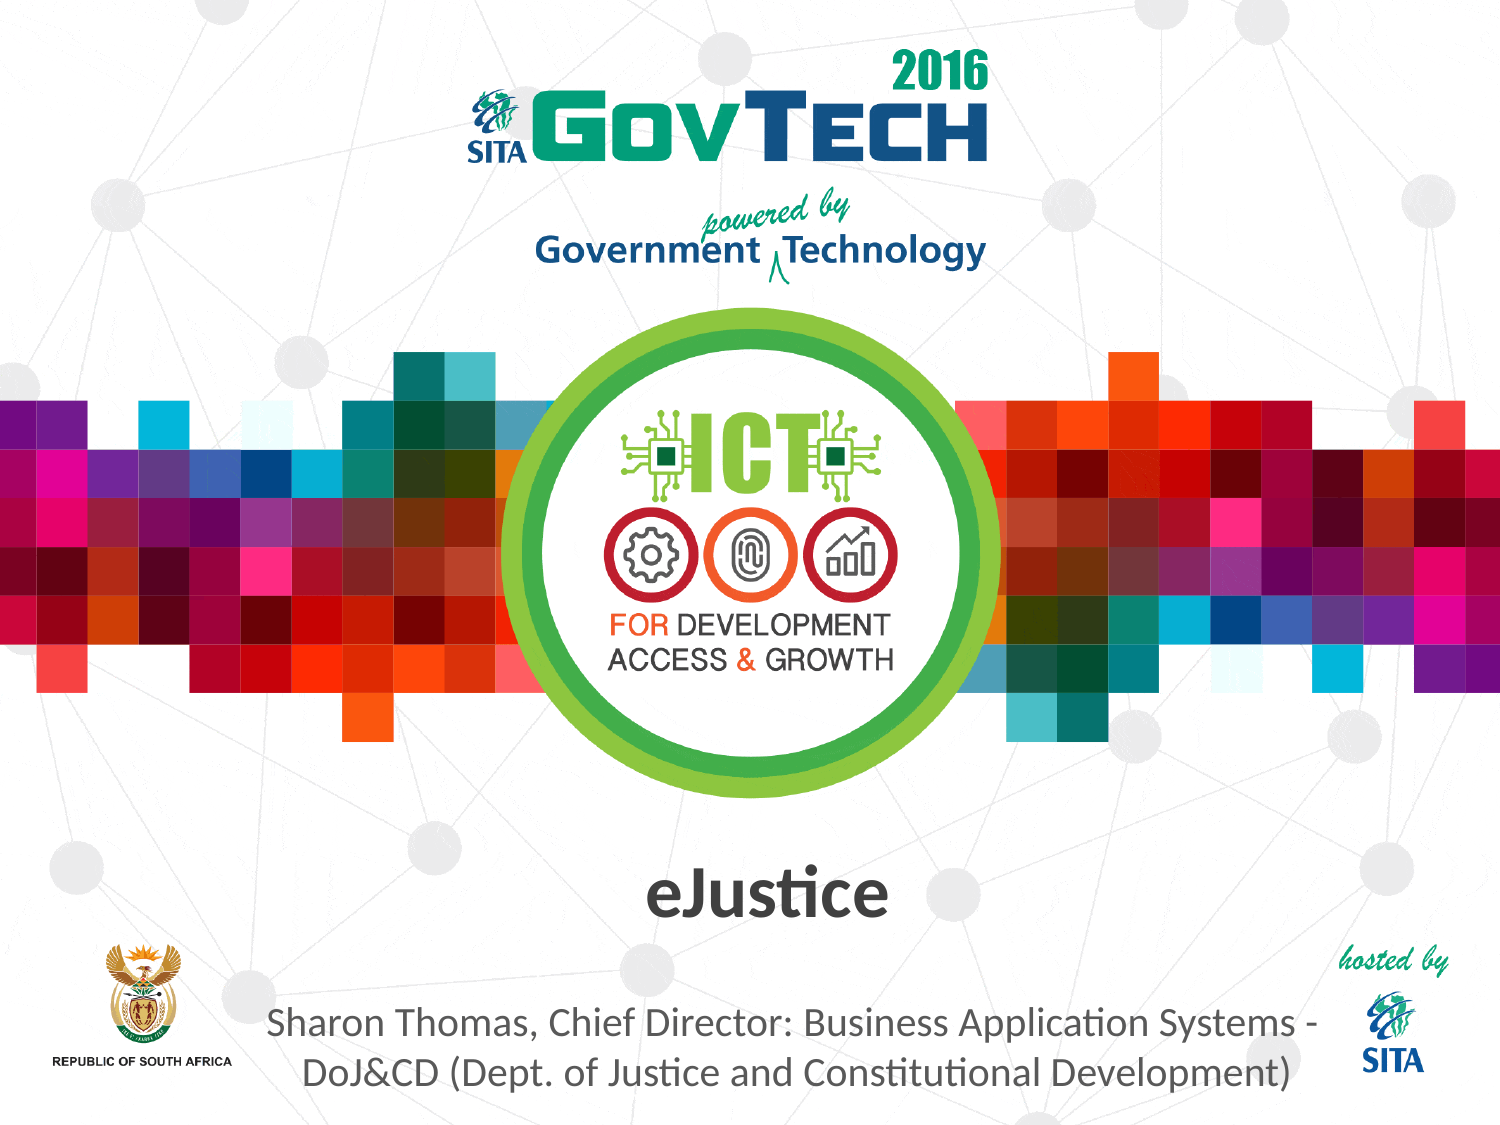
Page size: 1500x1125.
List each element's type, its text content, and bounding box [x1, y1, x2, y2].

picture [0, 0, 1500, 1125]
subtitle Sharon Thomas, Chief Director: Business Application Systems - DoJ&CD (Dept. of Justice and Constitutional Development) [242, 987, 1353, 1106]
title eJustice [242, 751, 1294, 941]
